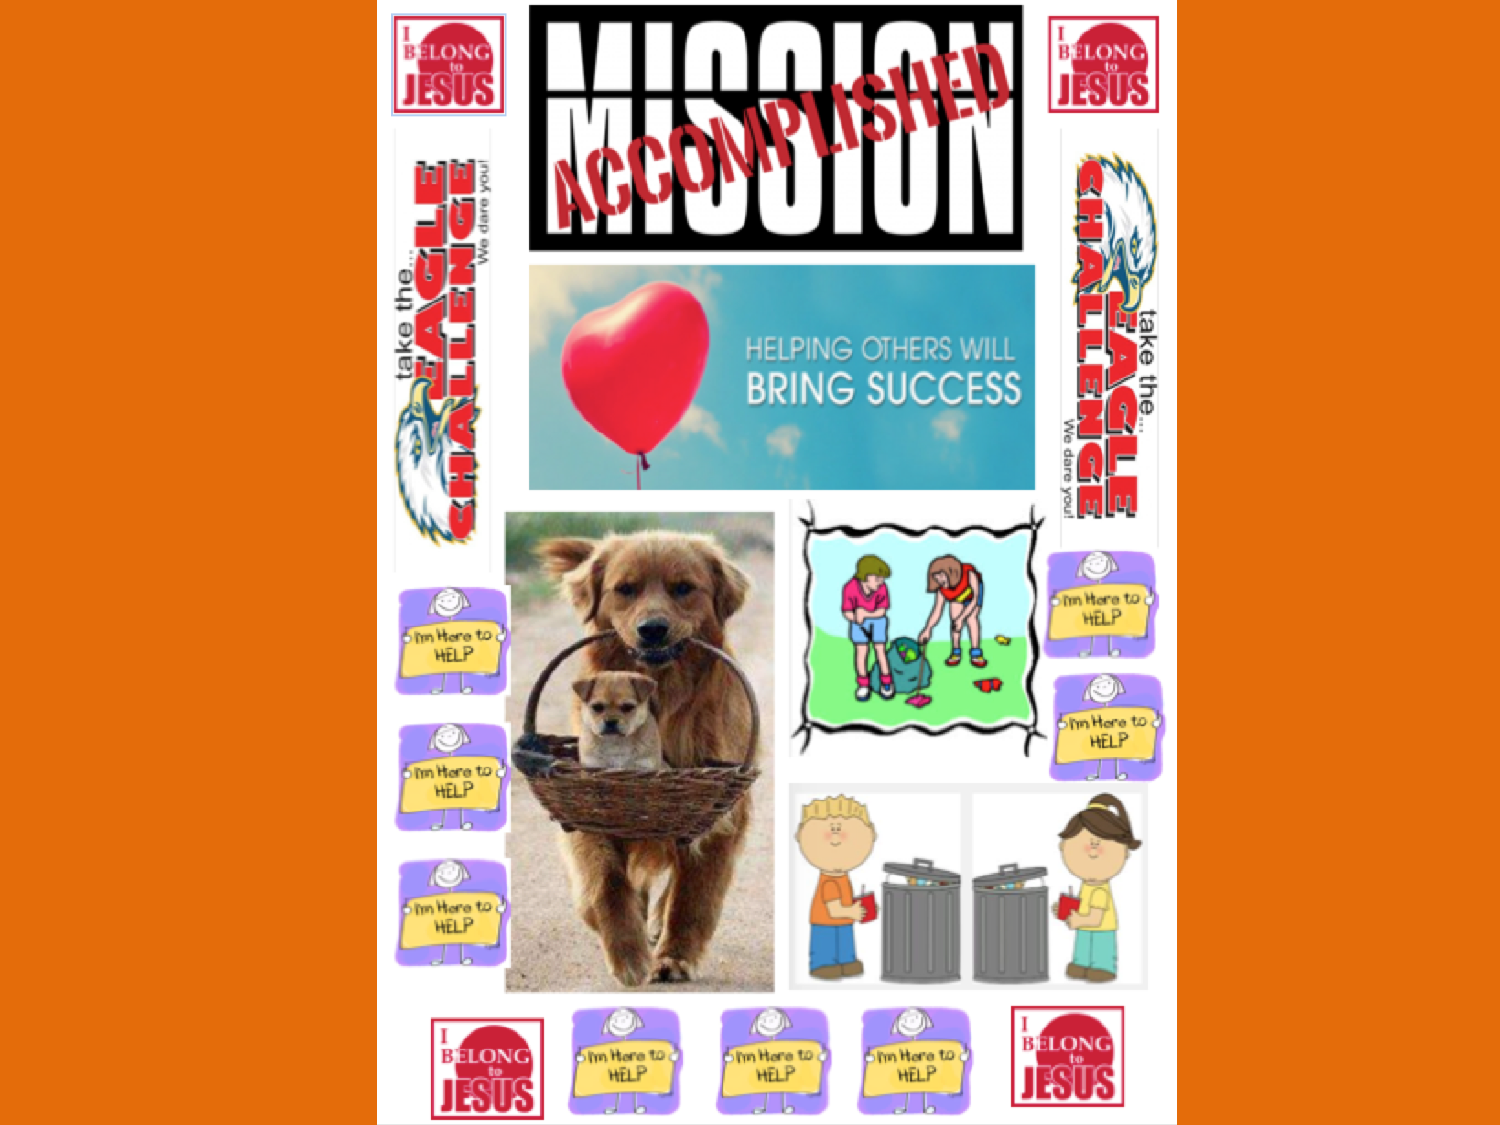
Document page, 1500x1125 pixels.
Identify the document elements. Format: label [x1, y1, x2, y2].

picture [377, 0, 1177, 1125]
